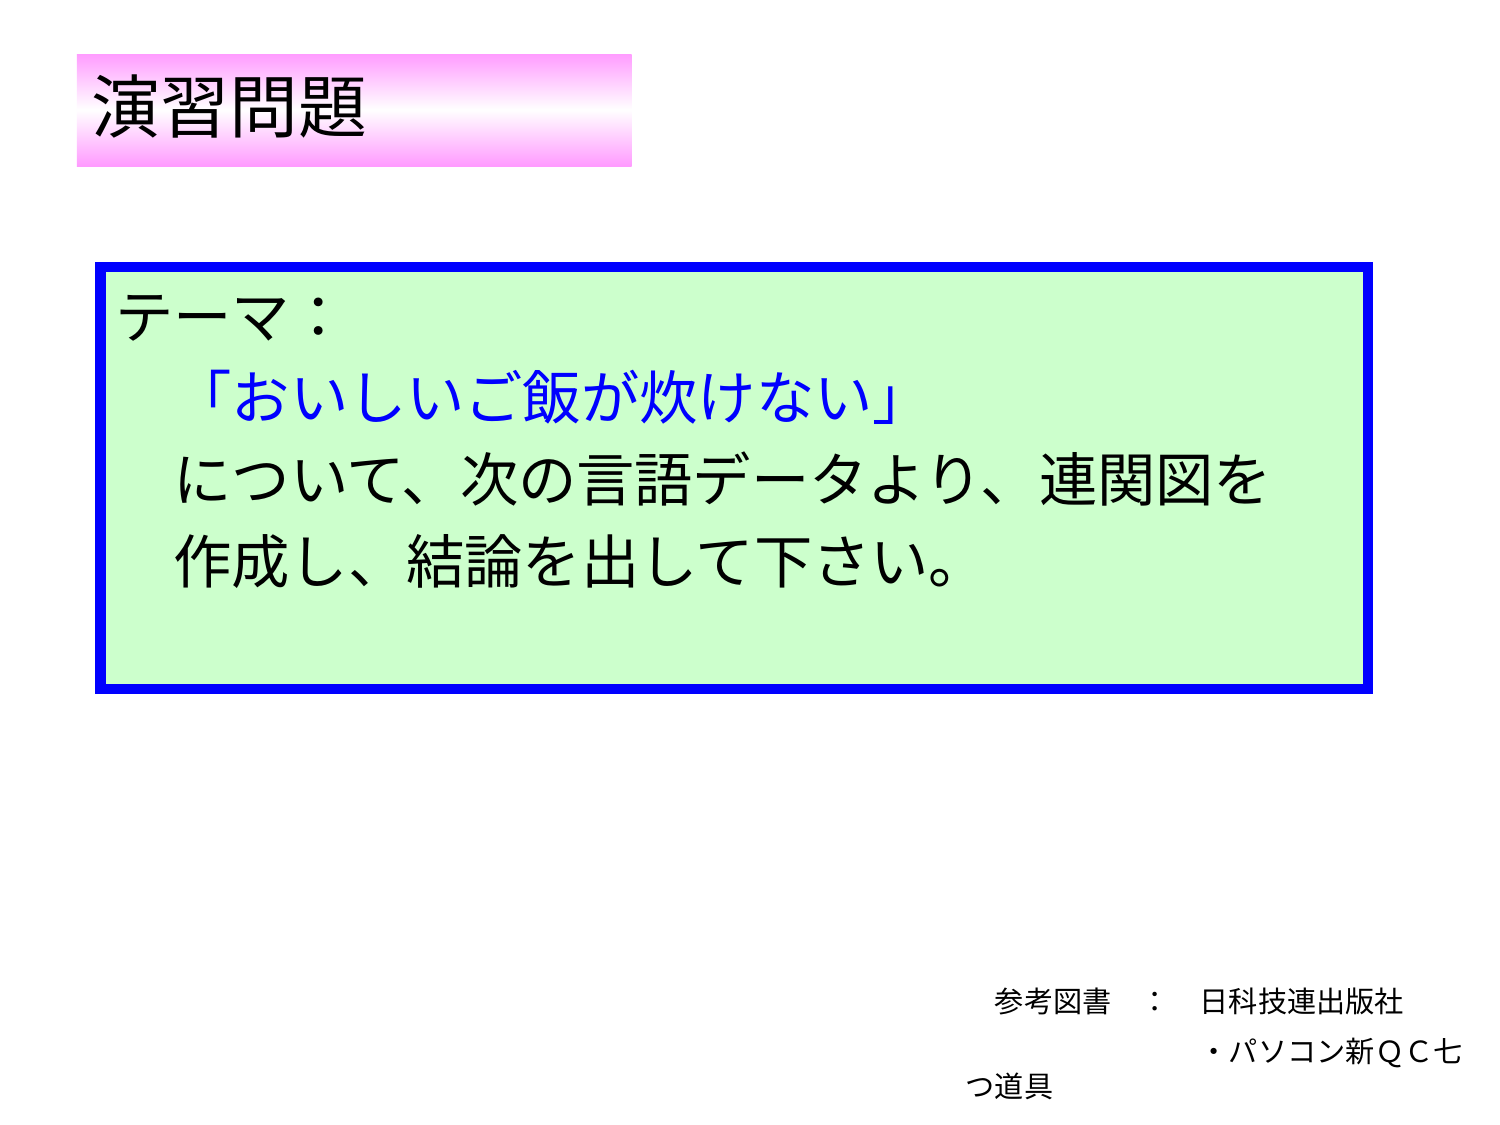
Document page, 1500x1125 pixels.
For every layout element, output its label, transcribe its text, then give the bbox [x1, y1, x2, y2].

text_box 参考図書 ： 日科技連出版社 ・パソコン新ＱＣ七つ道具 [950, 976, 1487, 1111]
text_box テーマ： 「おいしいご飯が炊けない」 について、次の言語データより、連関図を 作成し、結論を出して下さい。 [100, 267, 1369, 689]
title 演習問題 [76, 54, 632, 167]
